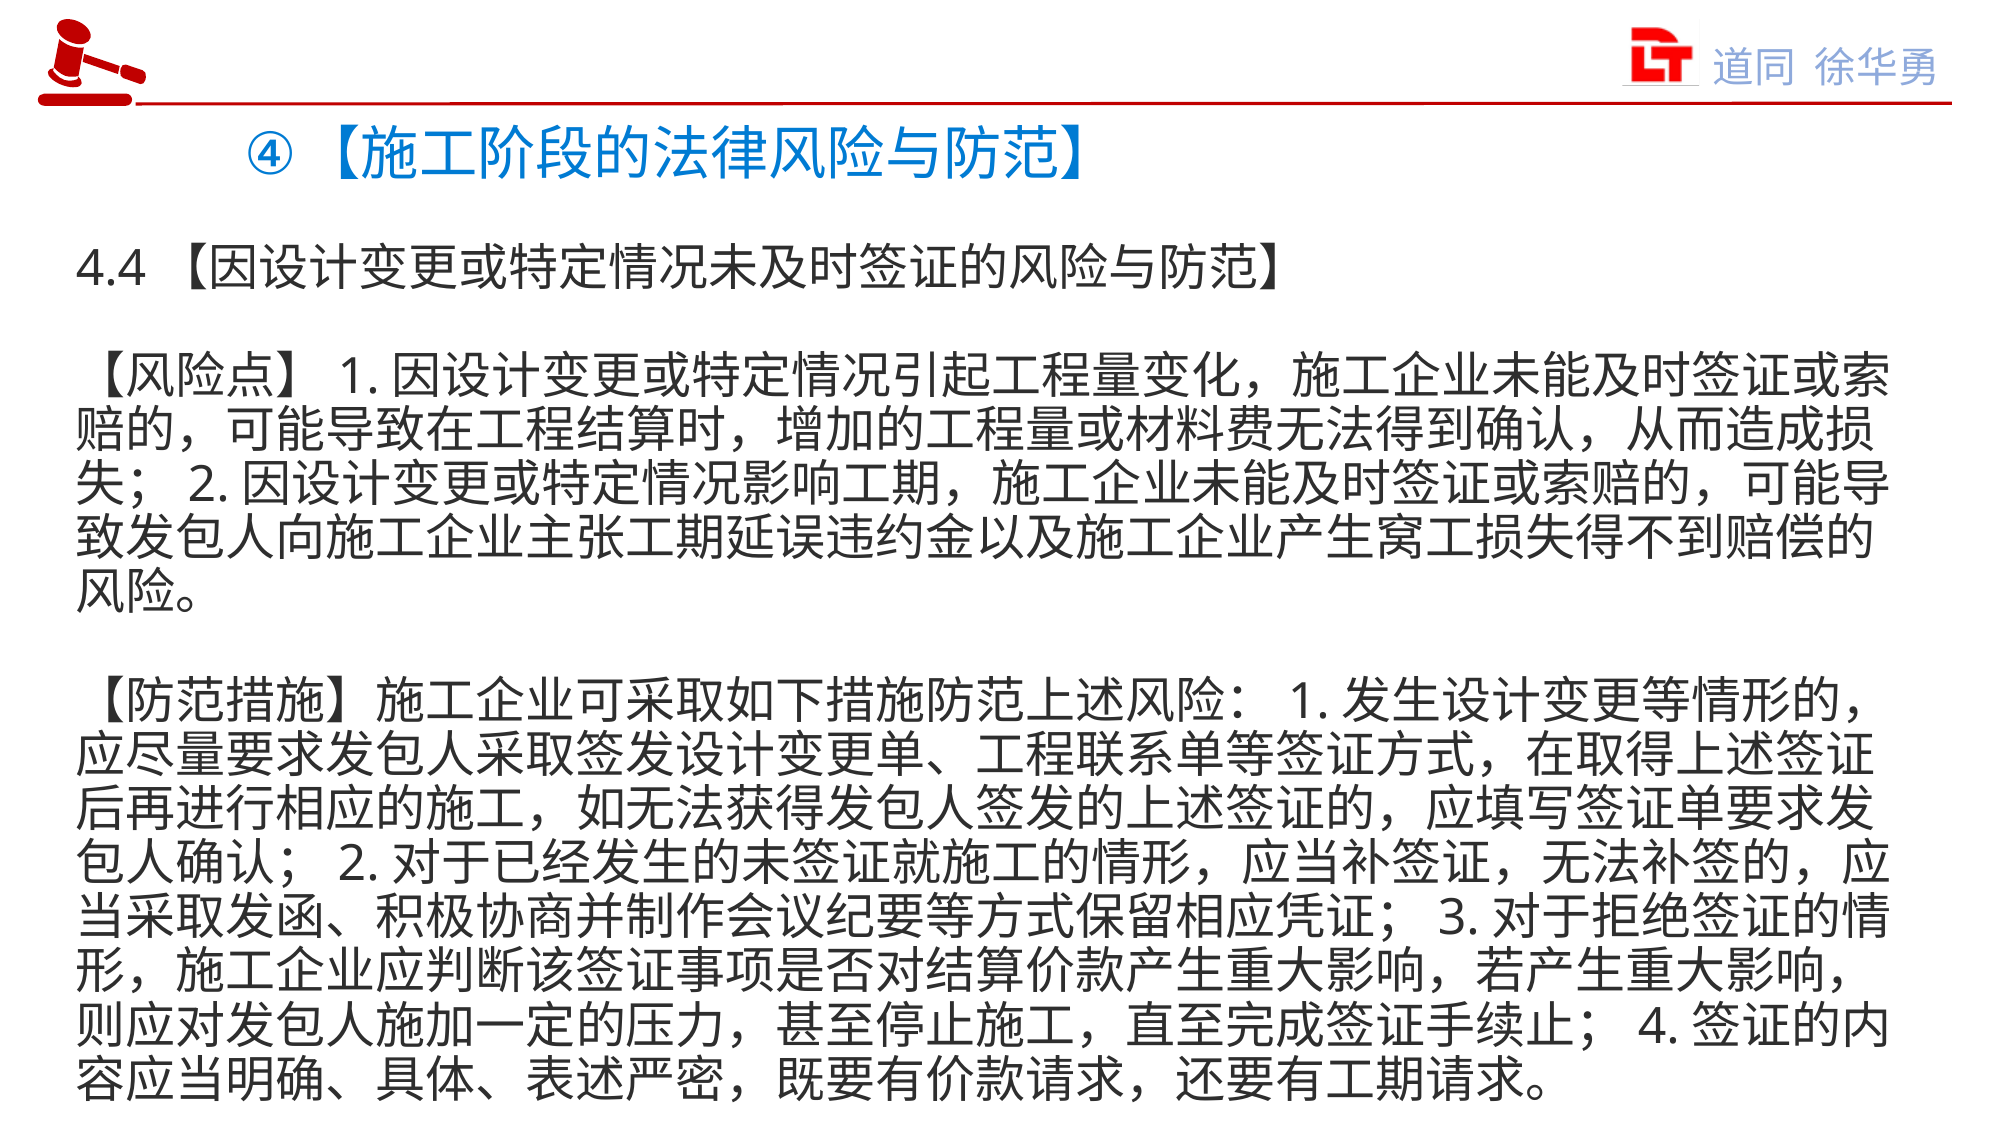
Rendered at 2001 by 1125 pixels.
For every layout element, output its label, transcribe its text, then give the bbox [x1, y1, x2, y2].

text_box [37, 17, 1954, 106]
picture [1622, 19, 1699, 97]
text_box 【施工阶段的法律风险与防范】 4.4【因设计变更或特定情况未及时签证的风险与防范】 【风险点】1.因设计变更或特定情况引起工程量变化，施工企业未能及时签证或索赔的，可能导致在工程结算时，增加的工程量或材料费无法得到确认，从而造成损失；2.因设计变更或特定情况影响工期，施工企业未能及时签证或索赔的，可能导致发包人向施工企业主张工期延误违约金以及施工企业产生窝工损失得不到赔偿的风险。 【防范措施】施工企业可采取如下措施防范上述风险：1.发生设计变更等情形的，应尽量要求发包人采取签发设计变更单、工程联系单等签证方式，在取得上述签证后再进行相应的施工，如无法获得发包人签发的上述签证的，应填写签证单要求发包人确认；2.对于已经发生的未签证就施工的情形，应当补签证，无法补签的，应当采取发函、积极协商并制作会议纪要等方式保留相应凭证；3.对于拒绝签证的情形，施工企业应判断该签证事项是否对结算价款产生重大影响，若产生重大影响，则应对发包人施加一定的压力，甚至停止施工，直至完成签证手续止；4.签证的内容应当明确、具体、表述严密，既要有价款请求，还要有工期请求。 [61, 125, 1939, 1115]
